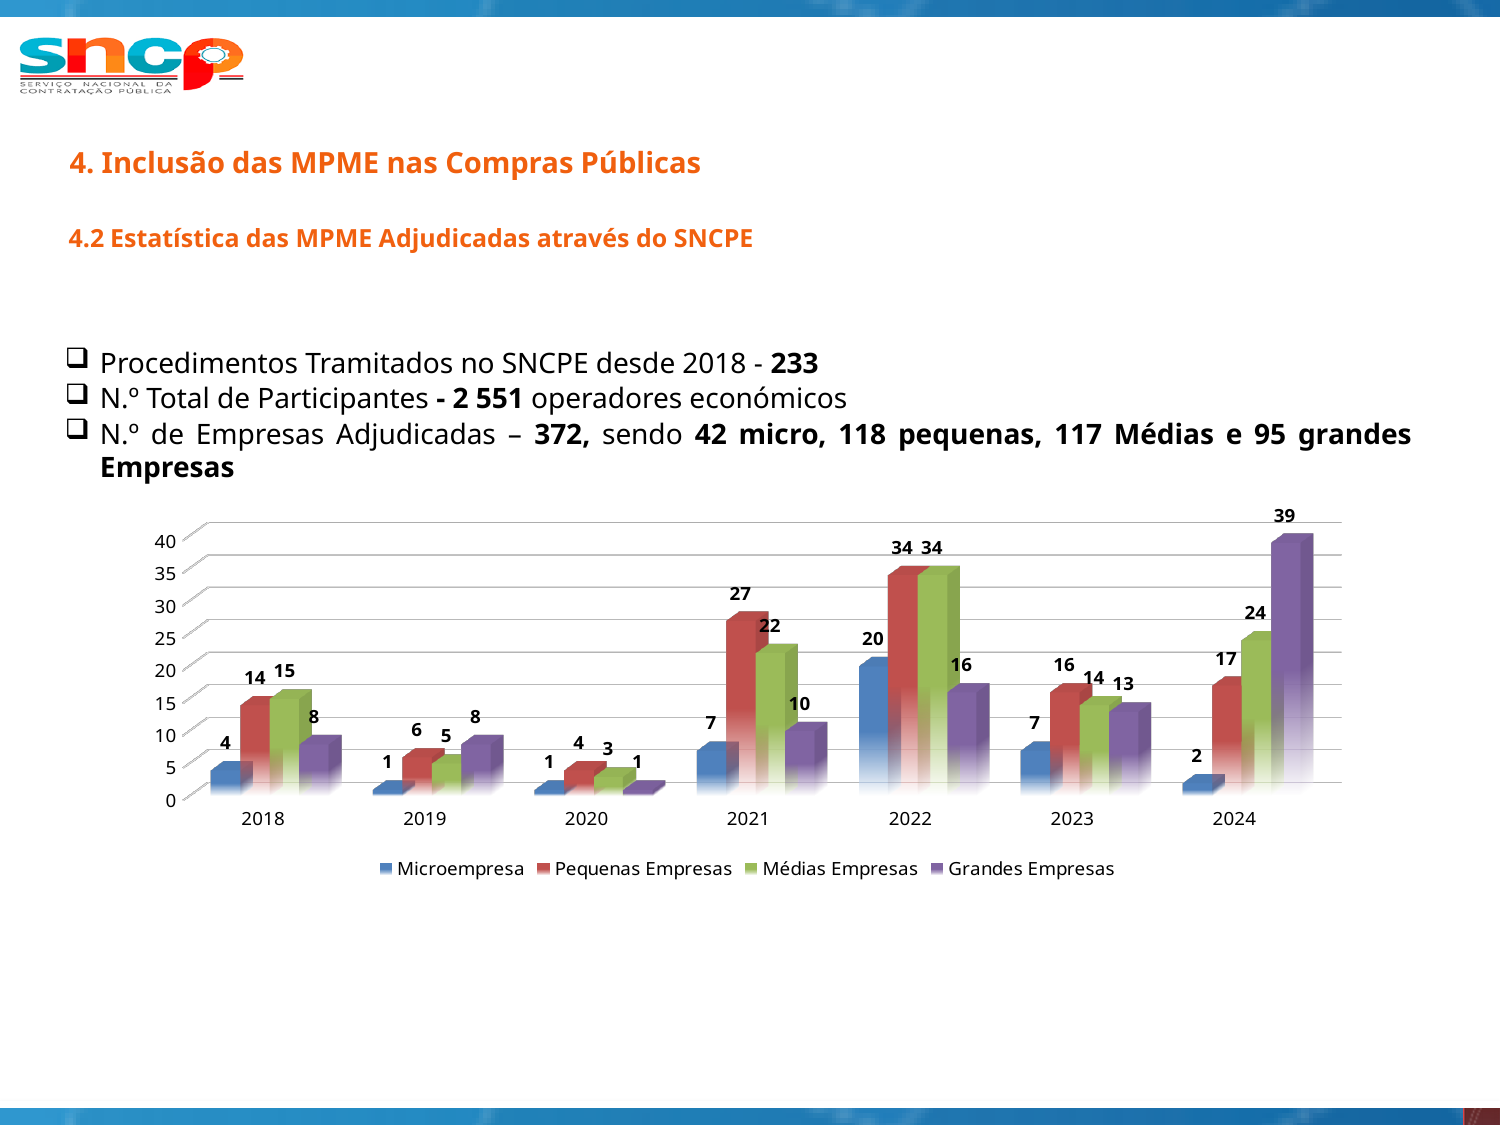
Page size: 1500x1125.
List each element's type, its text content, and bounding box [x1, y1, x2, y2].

text_box Procedimentos Tramitados no SNCPE desde 2018 - 233 N.º Total de Participantes - 2 551 operadores económicos N.º de Empresas Adjudicadas – 372, sendo 42 micro, 118 pequenas, 117 Médias e 95 grandes Empresas [63, 343, 1414, 484]
text_box 4. Inclusão das MPME nas Compras Públicas [67, 142, 1070, 219]
text_box [22, 17, 364, 126]
chart [129, 502, 1366, 888]
text_box 4.2 Estatística das MPME Adjudicadas através do SNCPE [57, 222, 1325, 259]
picture [0, 0, 1500, 125]
picture [0, 1108, 1500, 1125]
